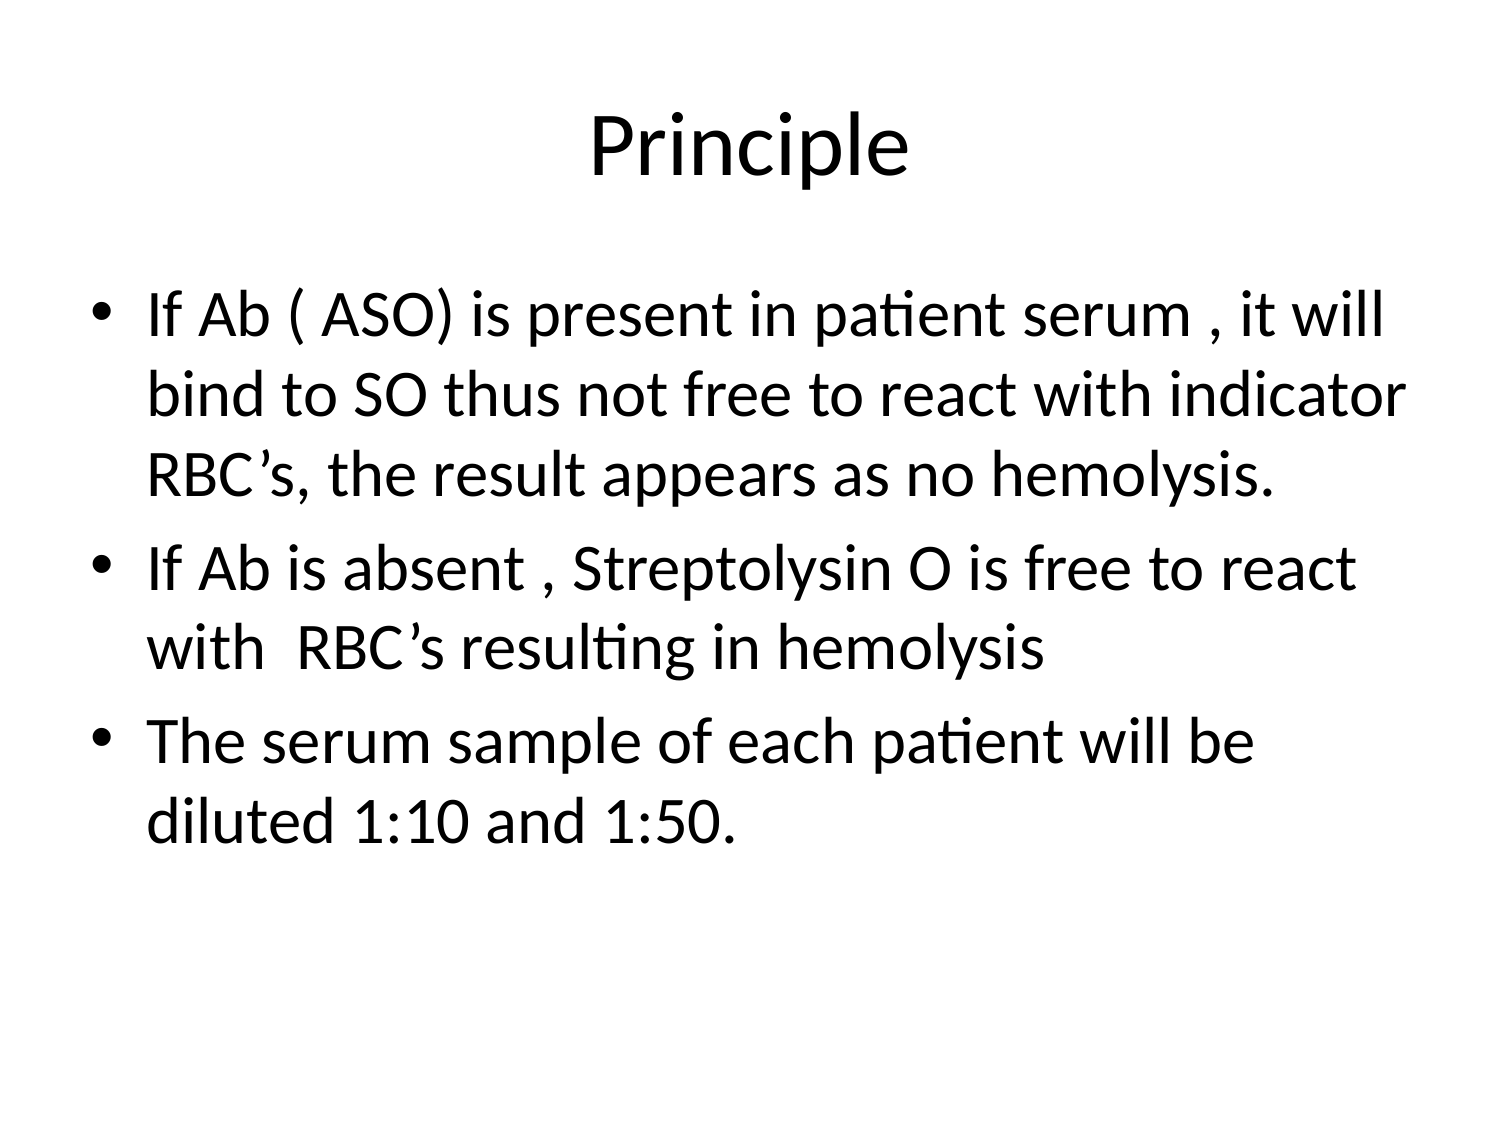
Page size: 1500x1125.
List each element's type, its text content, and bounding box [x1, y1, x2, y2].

title Principle [75, 45, 1425, 233]
list If Ab ( ASO) is present in patient serum , it will bind to SO thus not free to react with indicator RBC’s, the result appears as no hemolysis. If Ab is absent , Streptolysin O is free to react with RBC’s resulting in hemolysis The serum sample of each patient will be diluted 1:10 and 1:50. [75, 262, 1425, 1005]
